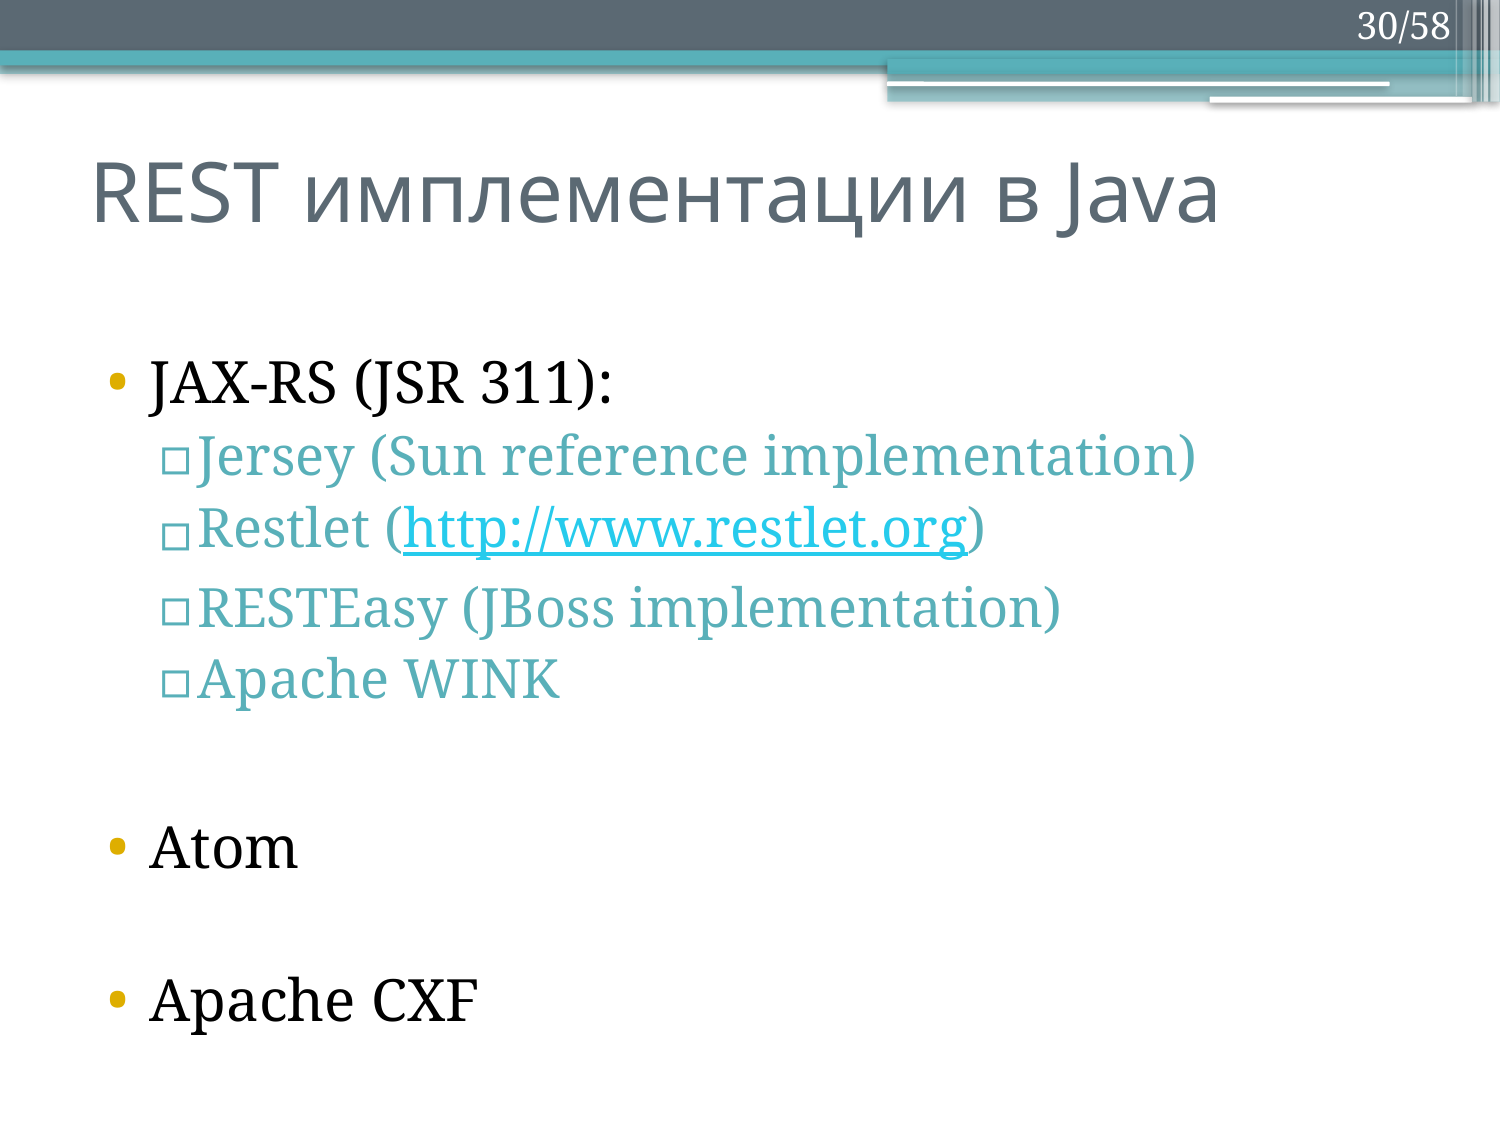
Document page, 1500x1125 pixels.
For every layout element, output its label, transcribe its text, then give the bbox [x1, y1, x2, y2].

slide_number 30/58 [1305, 0, 1466, 61]
list JAX-RS (JSR 311): Jersey (Sun reference implementation) Restlet (http://www.restlet.org) RESTEasy (JBoss implementation) Apache WINK Atom Apache CXF [75, 338, 1425, 1083]
title REST имплементации в Java [75, 101, 1425, 277]
